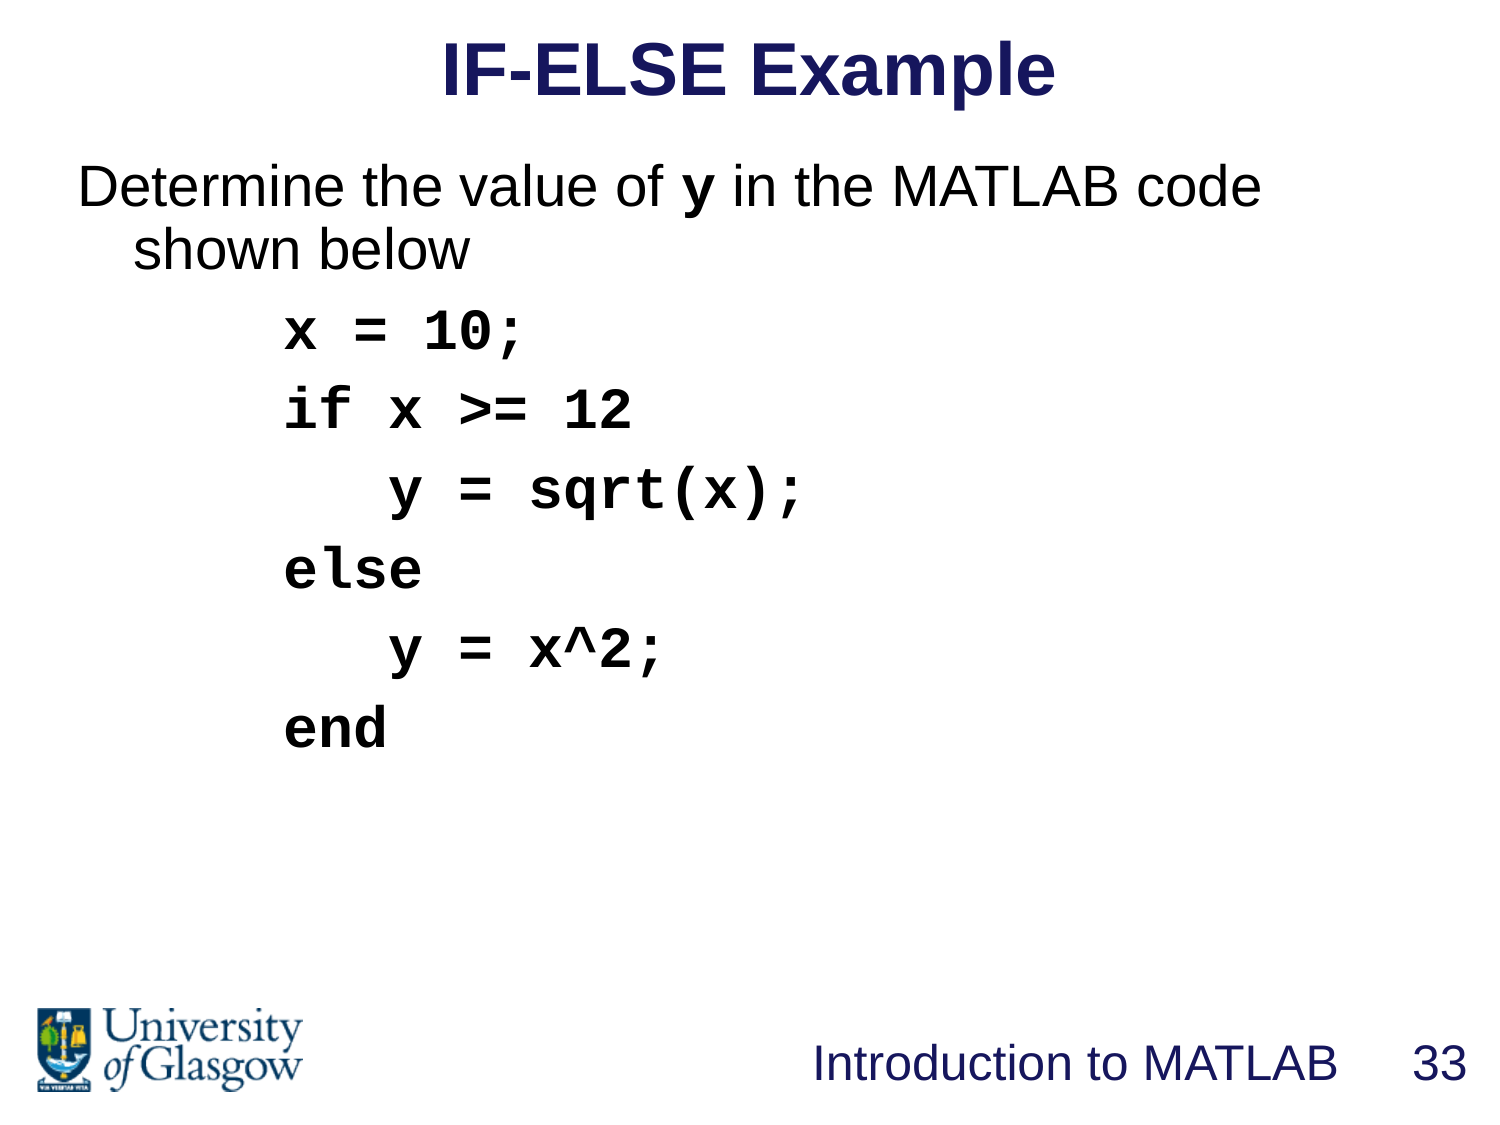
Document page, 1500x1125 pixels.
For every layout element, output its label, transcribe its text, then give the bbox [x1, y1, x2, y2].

text_box IF-ELSE Example [138, 2, 1362, 128]
picture [37, 1008, 303, 1092]
text_box Determine the value of y in the MATLAB code shown below x = 10; if x >= 12 y = sqrt(x); else y = x^2; end [62, 149, 1438, 886]
